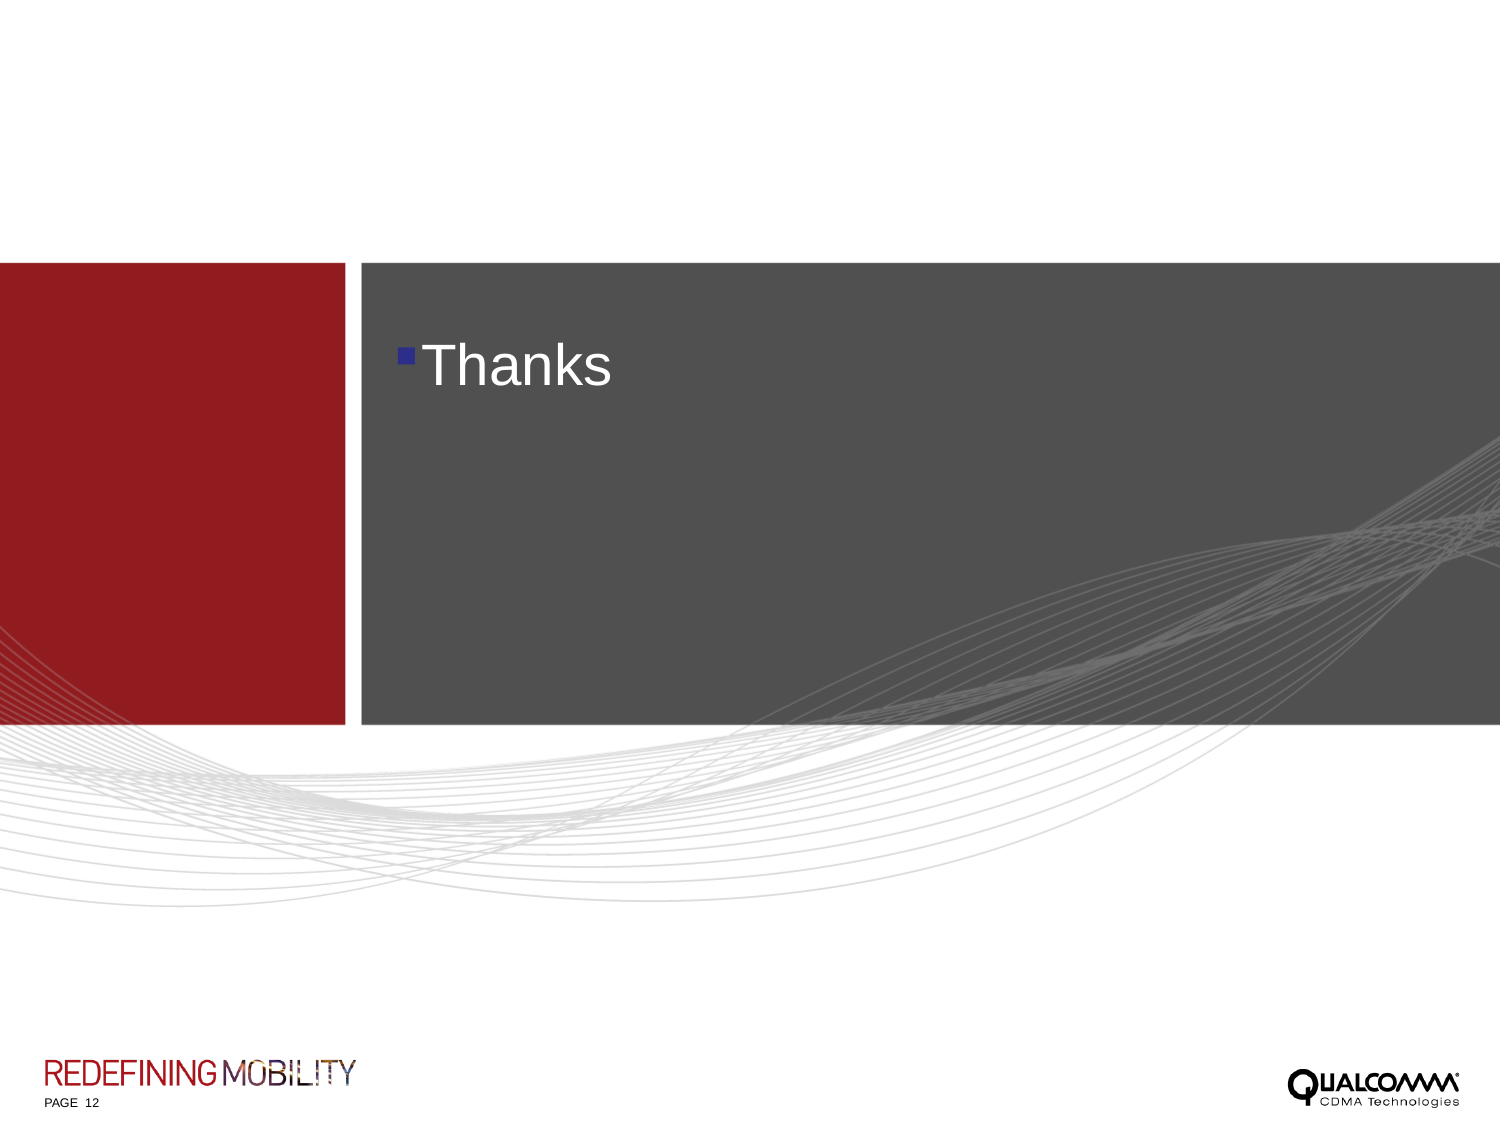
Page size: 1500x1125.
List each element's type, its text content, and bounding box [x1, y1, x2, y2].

list Thanks [377, 324, 1166, 526]
picture [30, 1048, 366, 1098]
picture [0, 187, 1500, 938]
